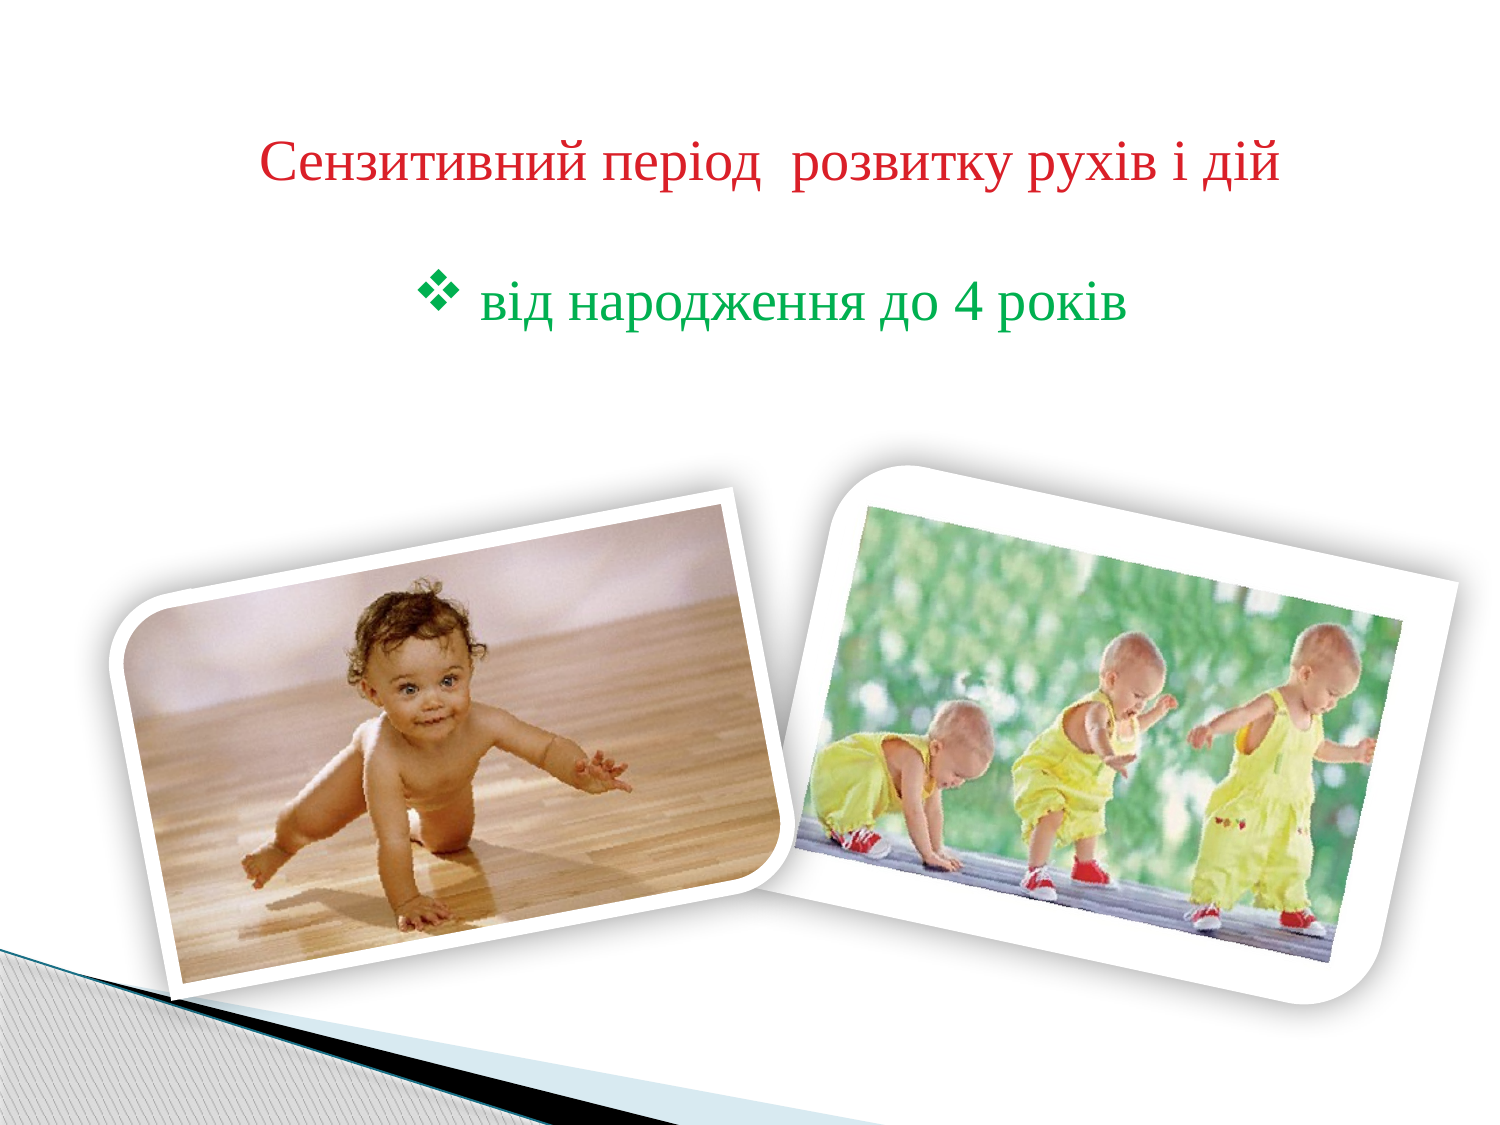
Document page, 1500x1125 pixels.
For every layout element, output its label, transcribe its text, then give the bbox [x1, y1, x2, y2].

picture [774, 481, 1441, 989]
picture [124, 505, 780, 983]
text_box Сензитивний період розвитку рухів і дій від народження до 4 років [230, 114, 1311, 340]
